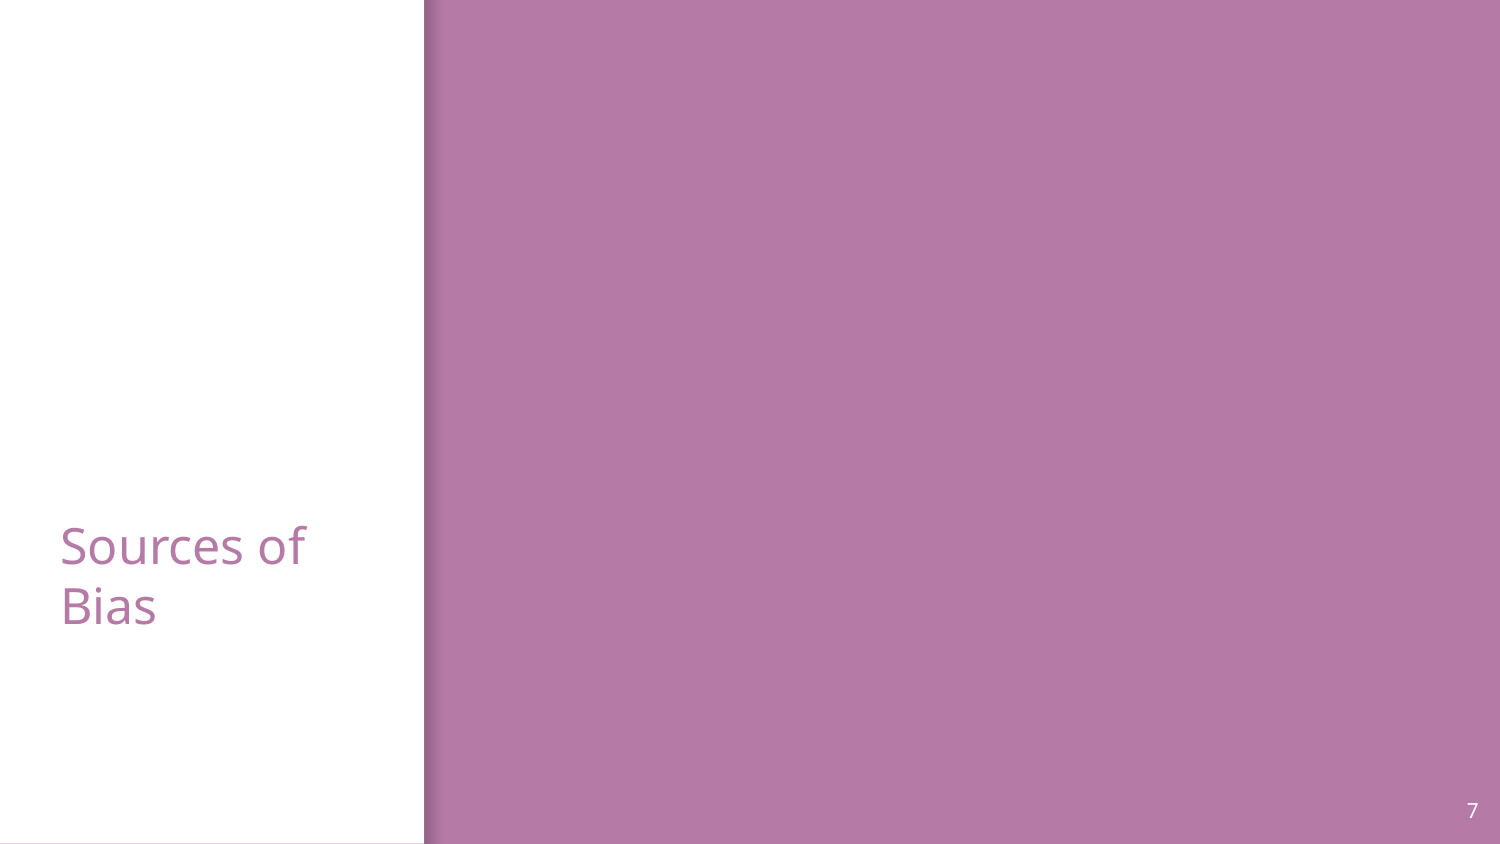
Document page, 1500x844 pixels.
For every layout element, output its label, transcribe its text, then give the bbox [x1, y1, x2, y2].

title Sources of Bias [45, 46, 378, 650]
slide_number 7 [1403, 779, 1494, 844]
